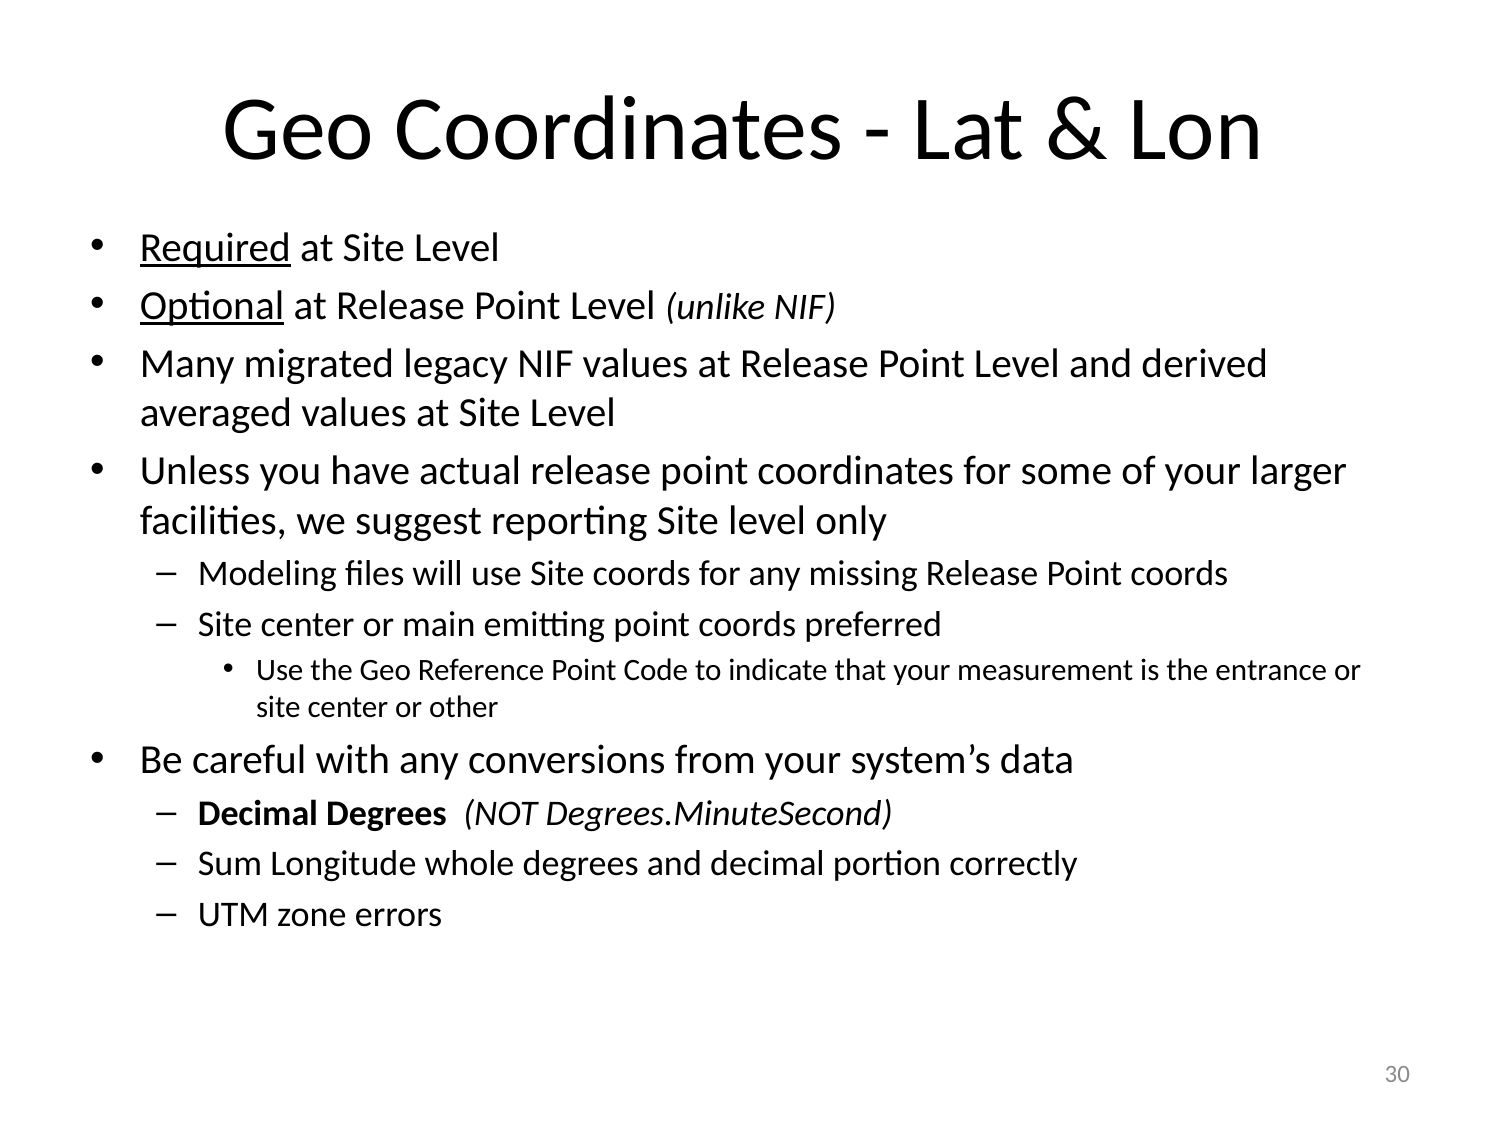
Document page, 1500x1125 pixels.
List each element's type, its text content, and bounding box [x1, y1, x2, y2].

list Required at Site Level Optional at Release Point Level (unlike NIF) Many migrated legacy NIF values at Release Point Level and derived averaged values at Site Level Unless you have actual release point coordinates for some of your larger facilities, we suggest reporting Site level only Modeling files will use Site coords for any missing Release Point coords Site center or main emitting point coords preferred Use the Geo Reference Point Code to indicate that your measurement is the entrance or site center or other Be careful with any conversions from your system’s data Decimal Degrees (NOT Degrees.MinuteSecond) Sum Longitude whole degrees and decimal portion correctly UTM zone errors [75, 212, 1400, 950]
slide_number 30 [1074, 1042, 1425, 1103]
title Geo Coordinates - Lat & Lon [75, 45, 1413, 200]
